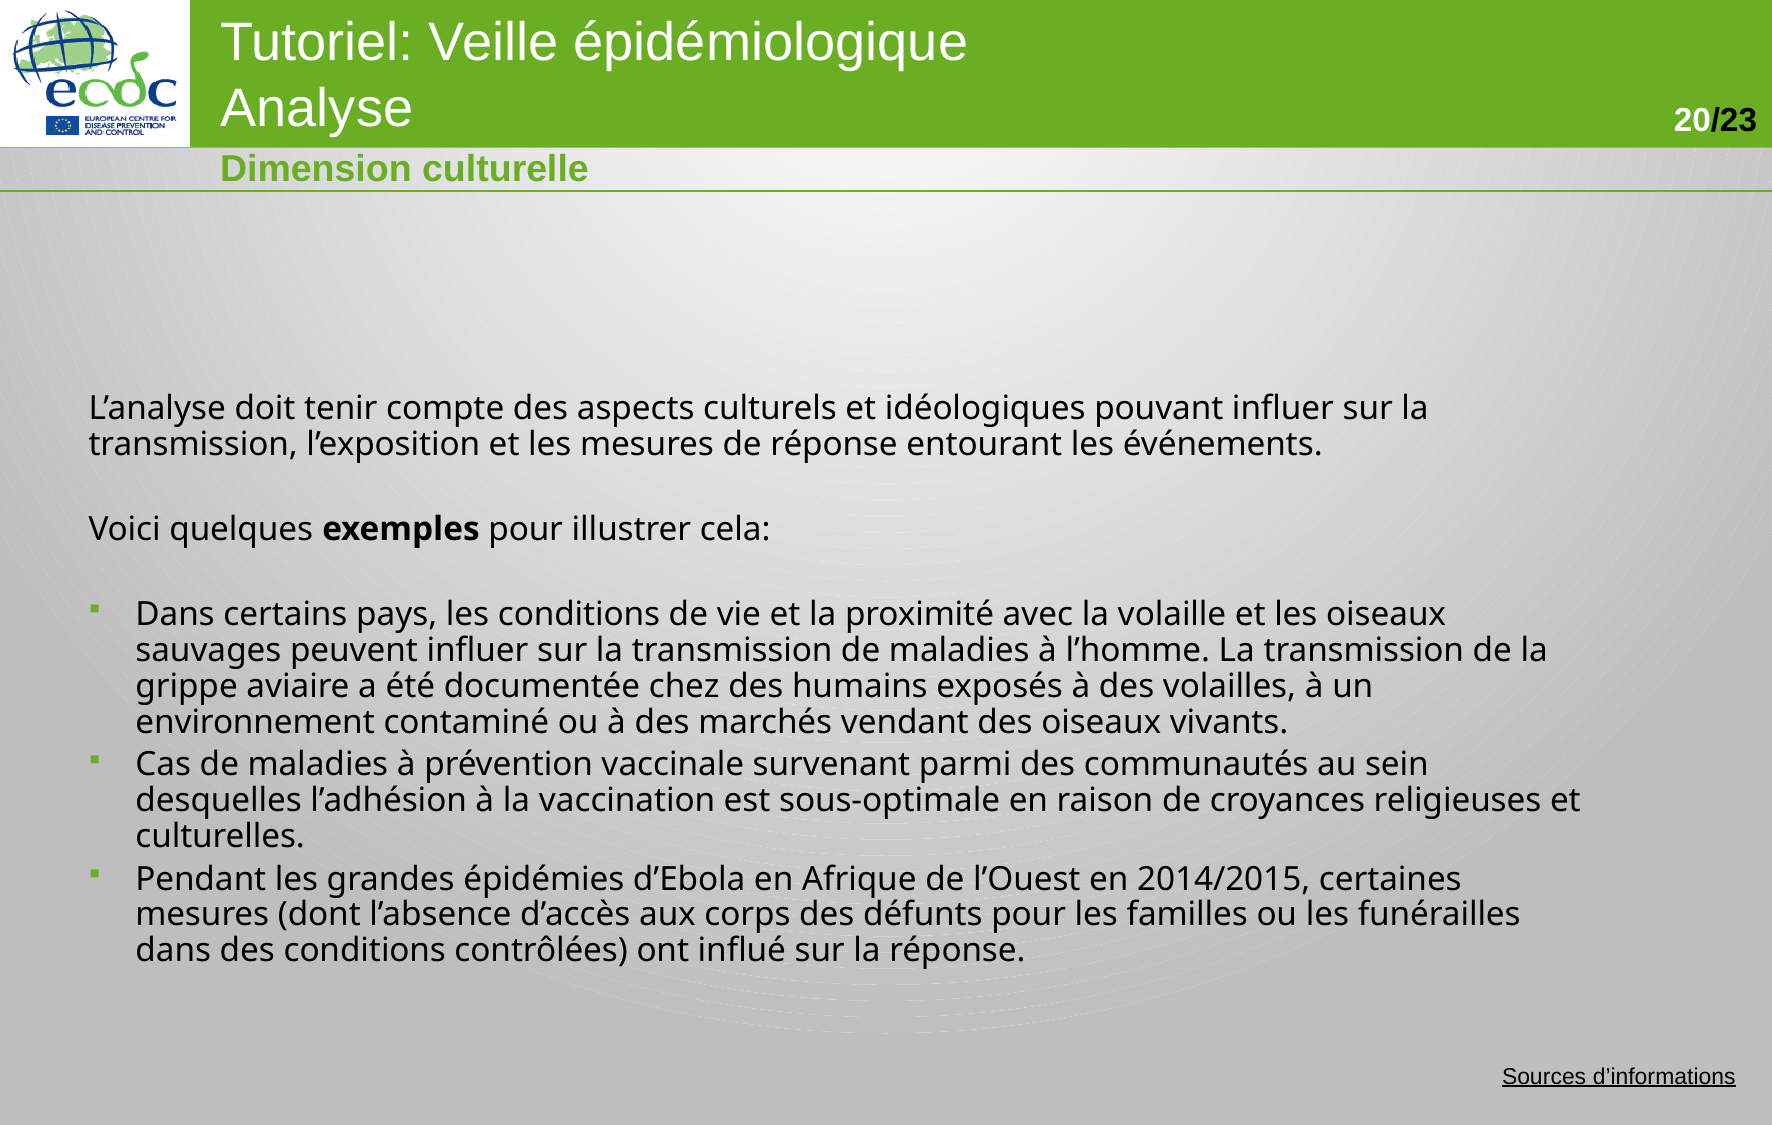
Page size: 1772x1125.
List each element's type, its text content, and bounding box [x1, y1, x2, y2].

text_box Dimension culturelle [205, 141, 1406, 198]
text_box L’analyse doit tenir compte des aspects culturels et idéologiques pouvant influer sur la transmission, l’exposition et les mesures de réponse entourant les événements. Voici quelques exemples pour illustrer cela: Dans certains pays, les conditions de vie et la proximité avec la volaille et les oiseaux sauvages peuvent influer sur la transmission de maladies à l’homme. La transmission de la grippe aviaire a été documentée chez des humains exposés à des volailles, à un environnement contaminé ou à des marchés vendant des oiseaux vivants. Cas de maladies à prévention vaccinale survenant parmi des communautés au sein desquelles l’adhésion à la vaccination est sous-optimale en raison de croyances religieuses et culturelles. Pendant les grandes épidémies d’Ebola en Afrique de l’Ouest en 2014/2015, certaines mesures (dont l’absence d’accès aux corps des défunts pour les familles ou les funérailles dans des conditions contrôlées) ont influé sur la réponse. [73, 383, 1602, 954]
picture [0, 0, 190, 147]
text_box Sources d’informations [1456, 1057, 1751, 1097]
